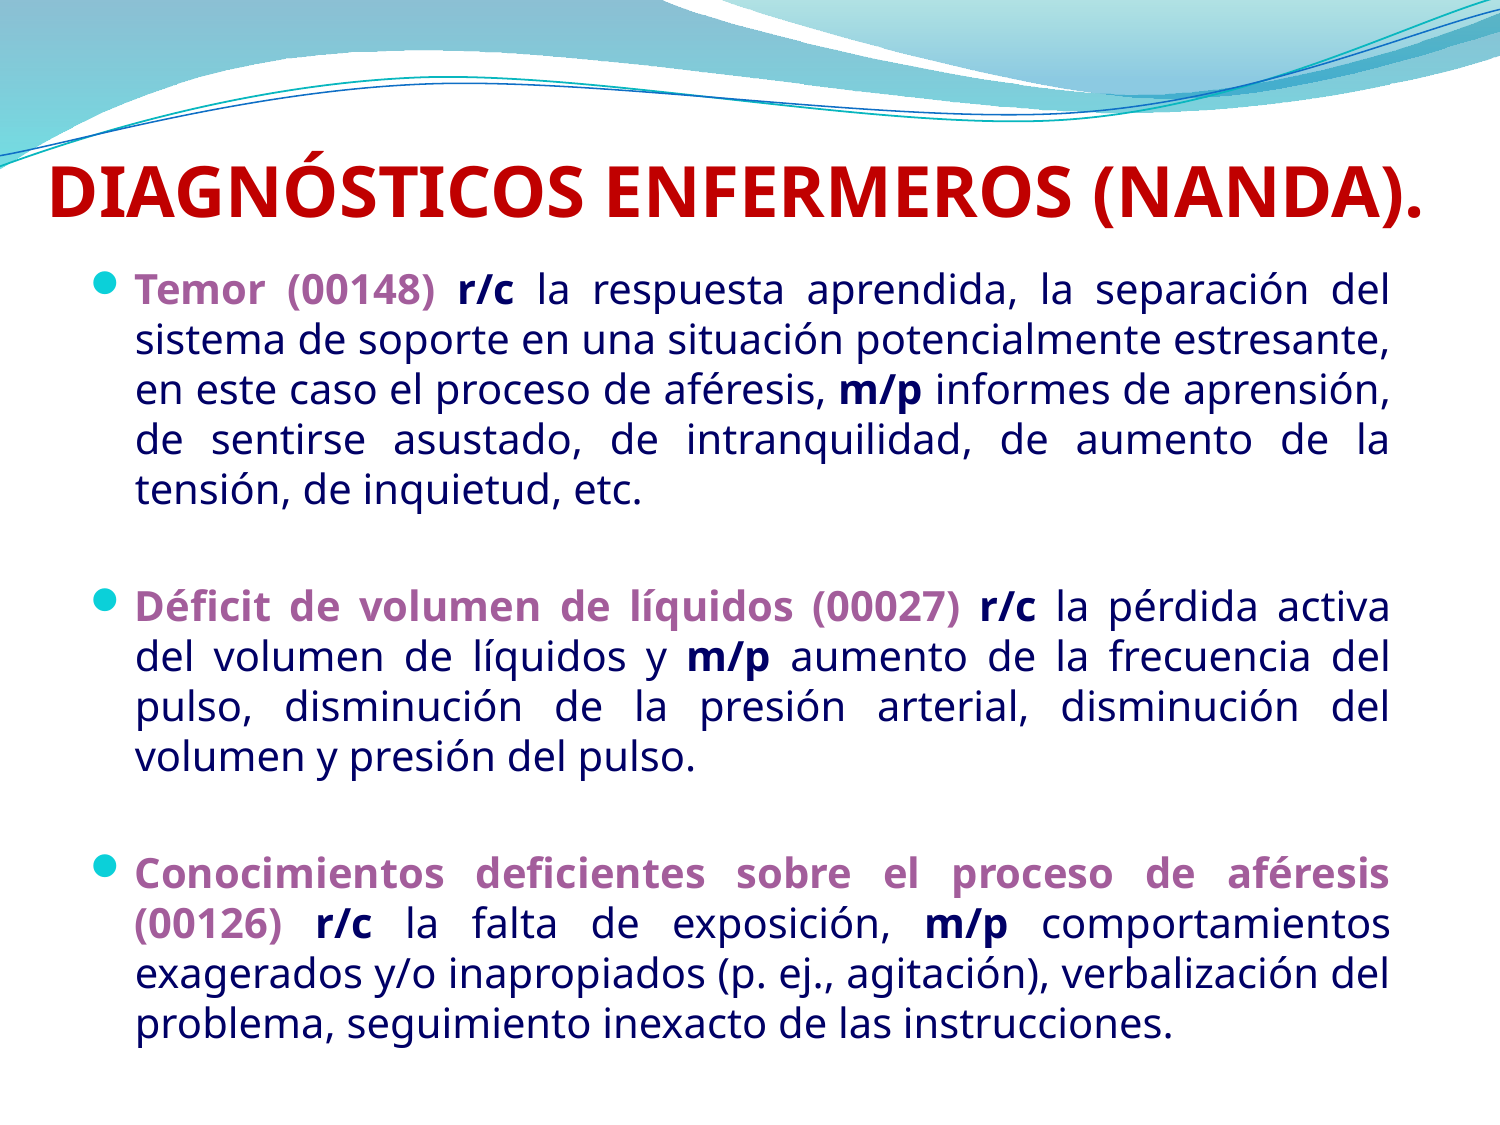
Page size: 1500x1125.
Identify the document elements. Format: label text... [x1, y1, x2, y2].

title DIAGNÓSTICOS ENFERMEROS (NANDA). [46, 58, 1500, 232]
list Temor (00148) r/c la respuesta aprendida, la separación del sistema de soporte en una situación potencialmente estresante, en este caso el proceso de aféresis, m/p informes de aprensión, de sentirse asustado, de intranquilidad, de aumento de la tensión, de inquietud, etc. Déficit de volumen de líquidos (00027) r/c la pérdida activa del volumen de líquidos y m/p aumento de la frecuencia del pulso, disminución de la presión arterial, disminución del volumen y presión del pulso. Conocimientos deficientes sobre el proceso de aféresis (00126) r/c la falta de exposición, m/p comportamientos exagerados y/o inapropiados (p. ej., agitación), verbalización del problema, seguimiento inexacto de las instrucciones. [74, 255, 1407, 1125]
